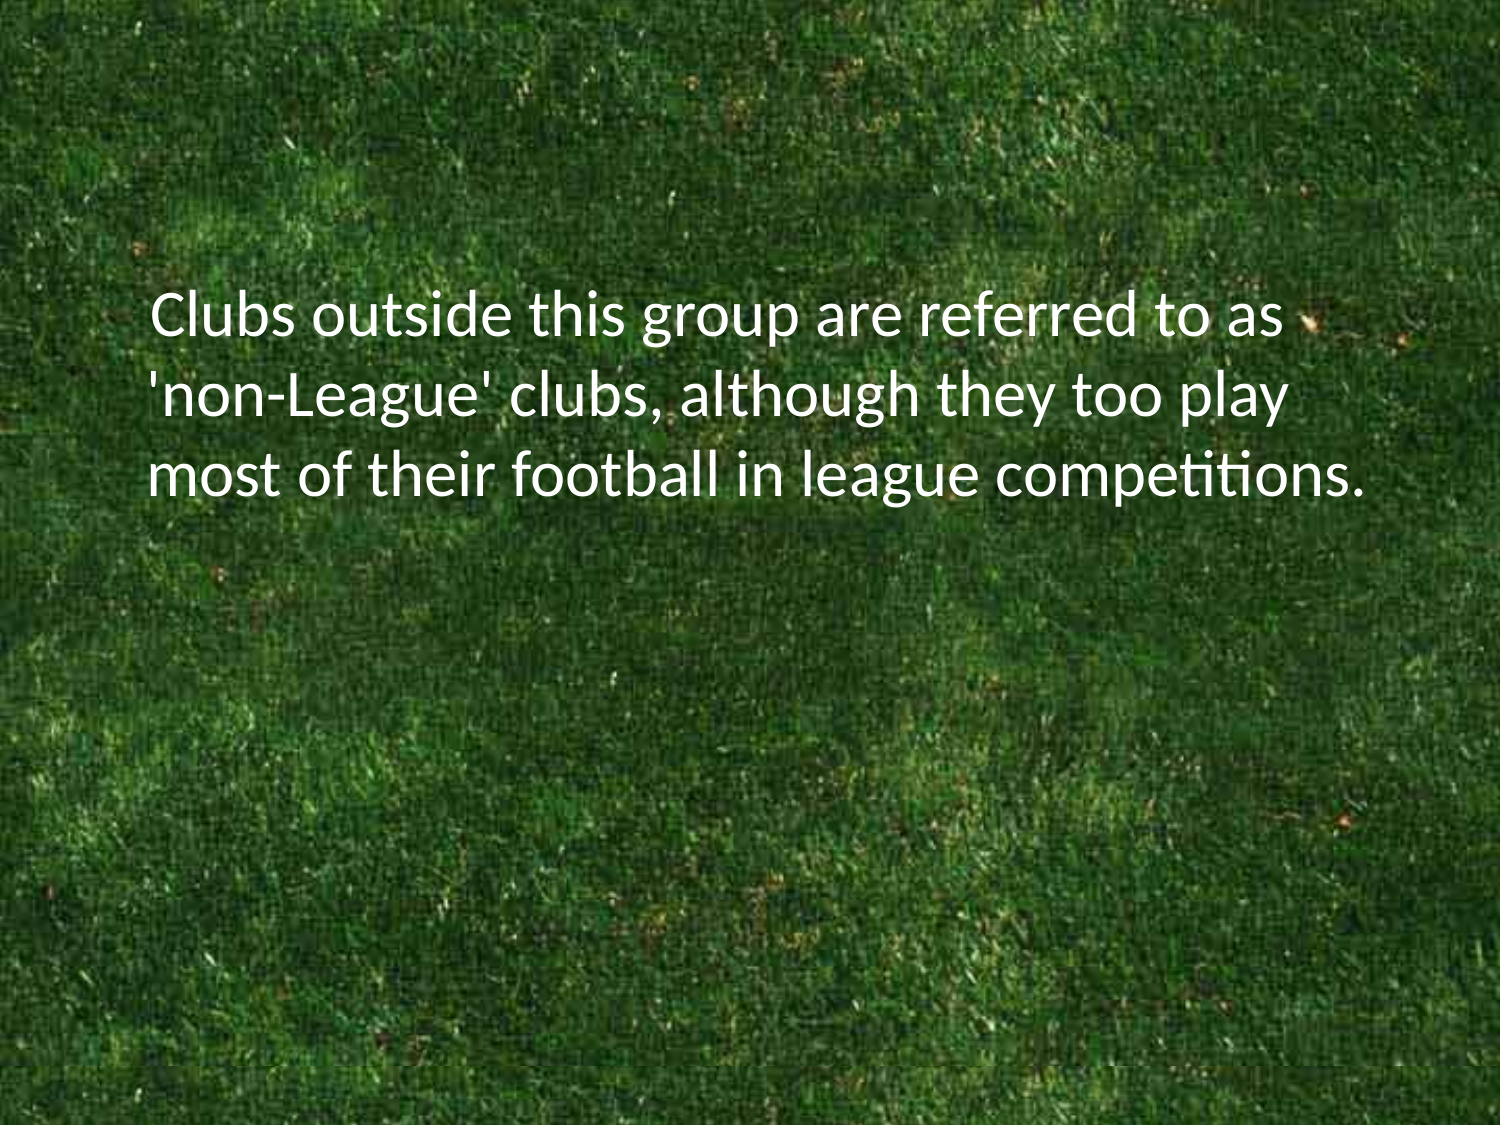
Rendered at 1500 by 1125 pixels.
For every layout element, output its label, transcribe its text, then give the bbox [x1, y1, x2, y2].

picture [0, 0, 1500, 1125]
list Clubs outside this group are referred to as 'non-League' clubs, although they too play most of their football in league competitions. [75, 262, 1425, 1005]
